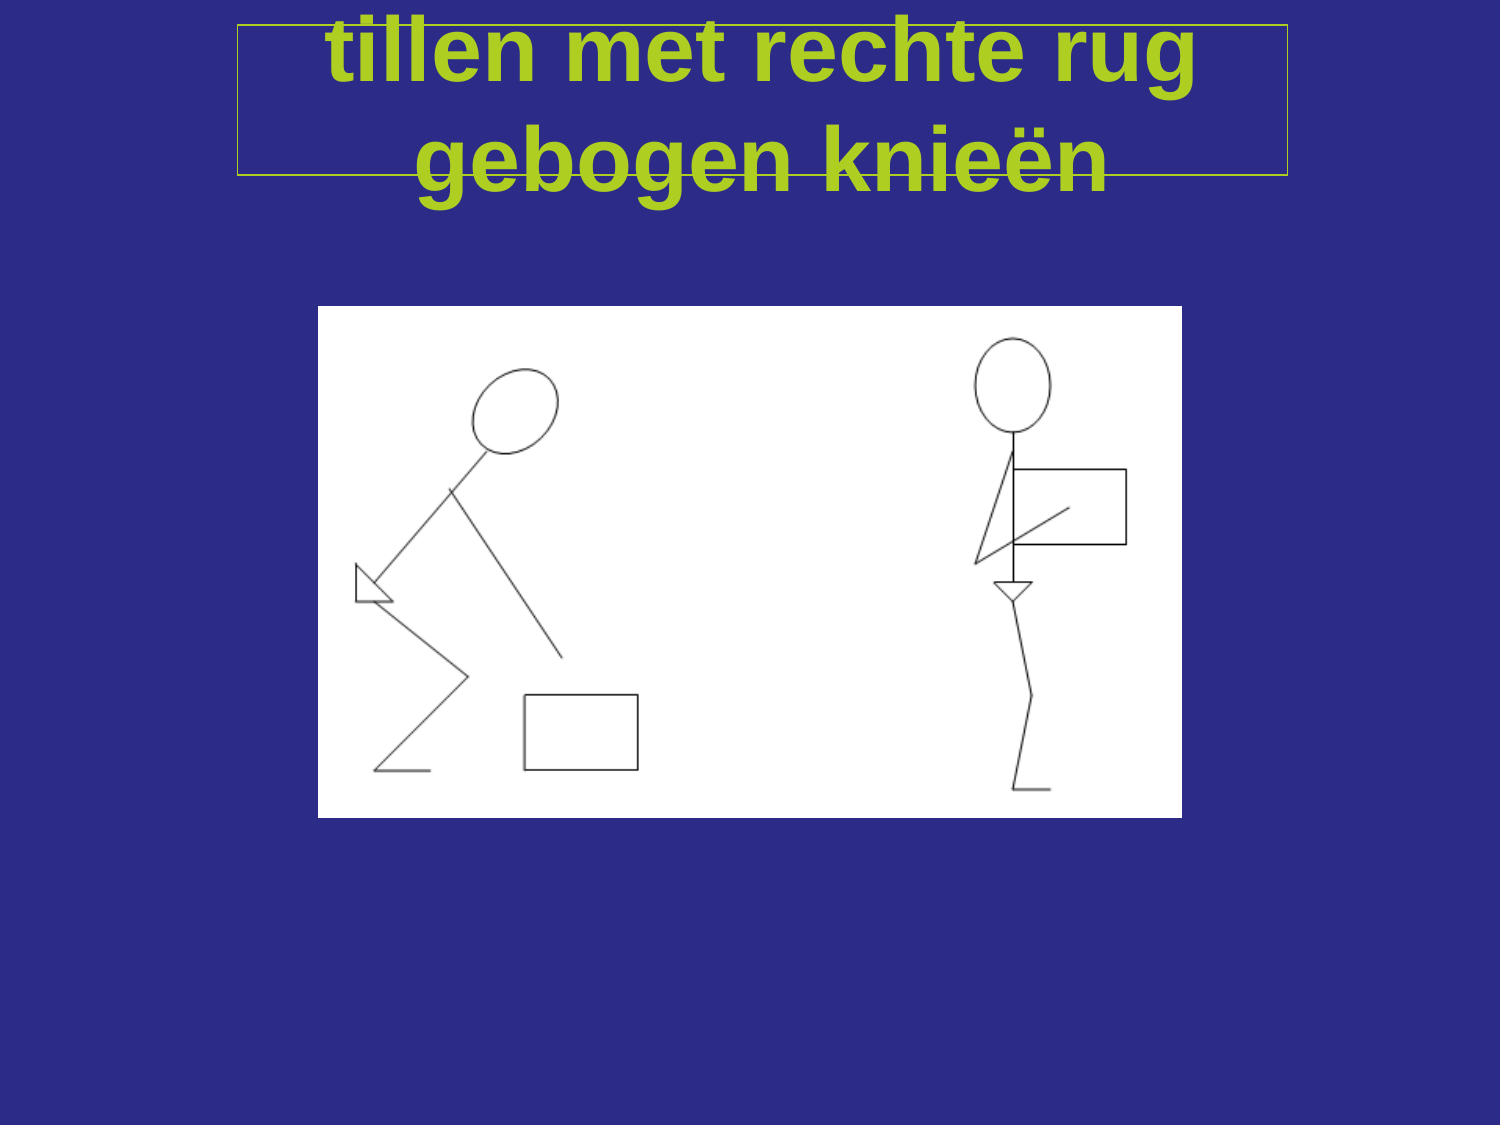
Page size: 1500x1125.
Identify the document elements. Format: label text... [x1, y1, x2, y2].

picture [318, 306, 1182, 819]
title tillen met rechte rug gebogen knieën [237, 24, 1288, 176]
